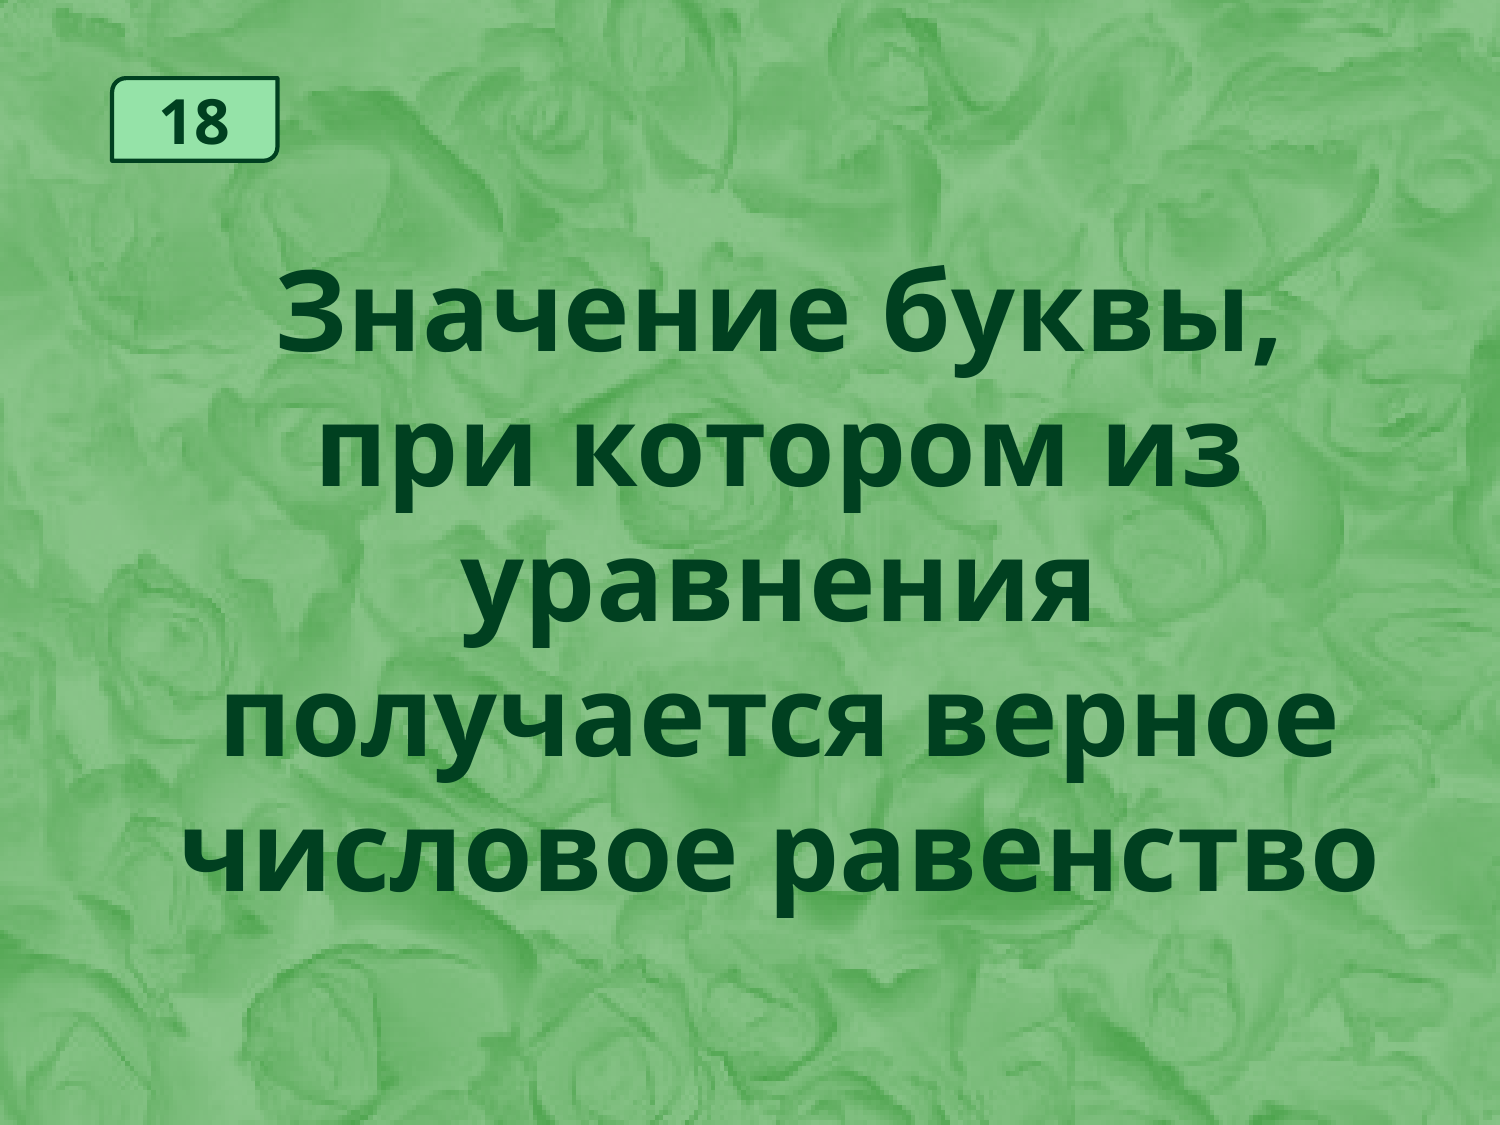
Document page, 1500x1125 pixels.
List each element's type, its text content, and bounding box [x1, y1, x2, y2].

text_box 18 [109, 76, 280, 163]
text_box Значение буквы, при котором из уравнения получается верное числовое равенство [135, 231, 1424, 922]
